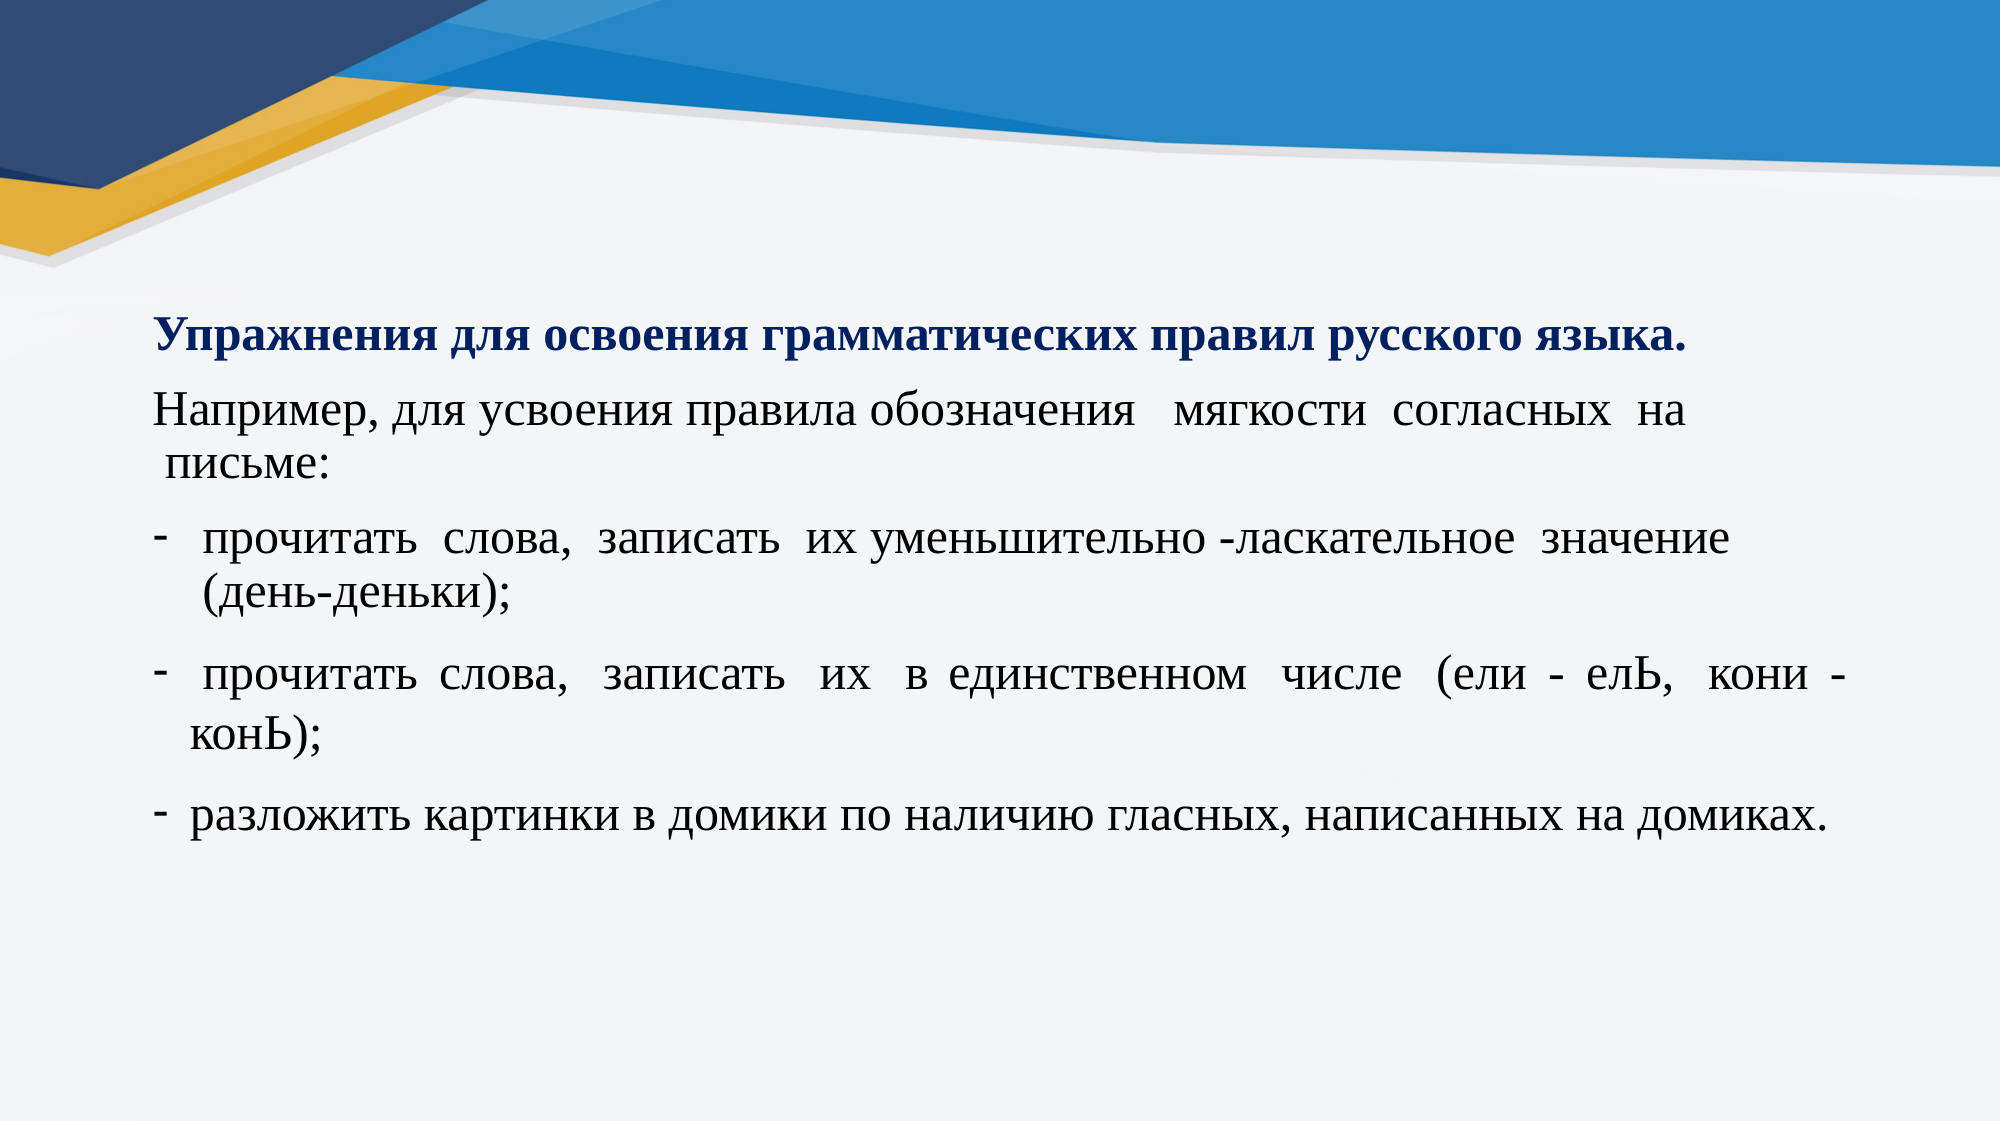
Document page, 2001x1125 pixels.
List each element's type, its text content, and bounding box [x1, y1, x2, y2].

picture [0, 0, 2000, 1125]
list Упражнения для освоения грамматических правил русского языка. Например, для усвоения правила обозначения мягкости согласных на письме: прочитать слова, записать их уменьшительно -ласкательное значение (день-деньки); прочитать слова, записать их в единственном числе (ели - елЬ, кони - конЬ); разложить картинки в домики по наличию гласных, написанных на домиках. [137, 299, 1863, 1014]
